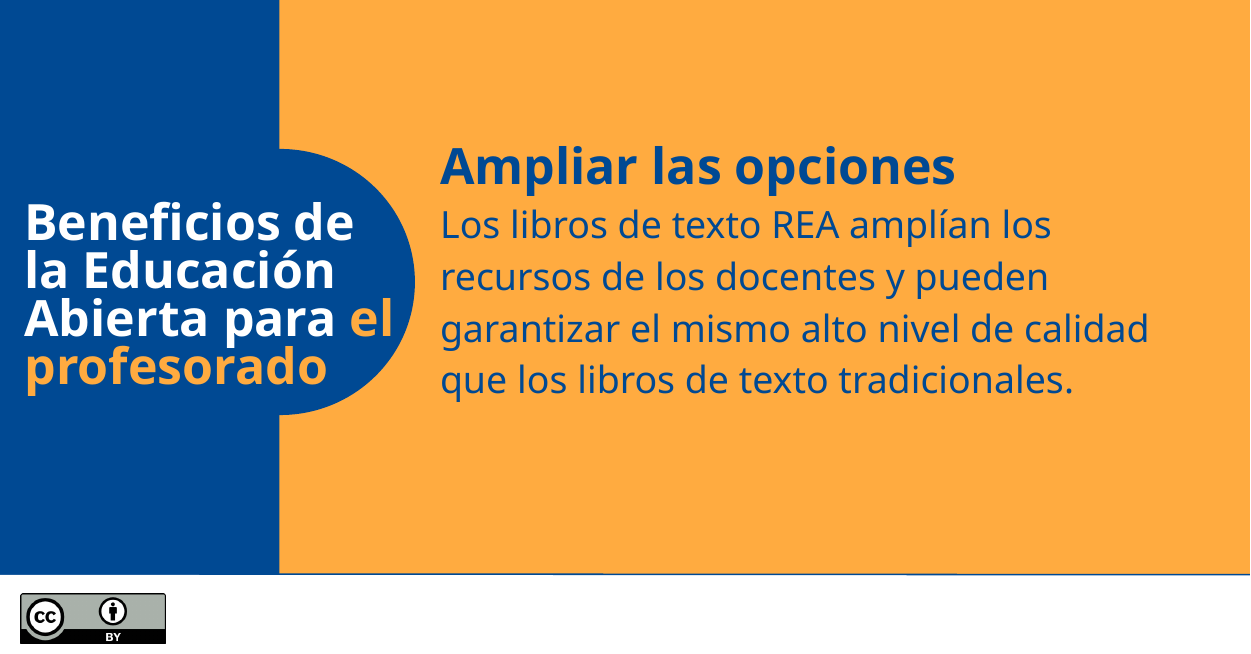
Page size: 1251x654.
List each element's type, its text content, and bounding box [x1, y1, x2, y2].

picture [20, 592, 166, 645]
text_box [240, 409, 321, 416]
text_box Beneficios de la Educación Abierta para el profesorado [9, 186, 420, 409]
text_box [187, 148, 374, 186]
text_box Ampliar las opciones Los libros de texto REA amplían los recursos de los docentes y pueden garantizar el mismo alto nivel de calidad que los libros de texto tradicionales. [425, 110, 1183, 417]
text_box [0, 582, 1250, 654]
text_box [0, 0, 280, 573]
